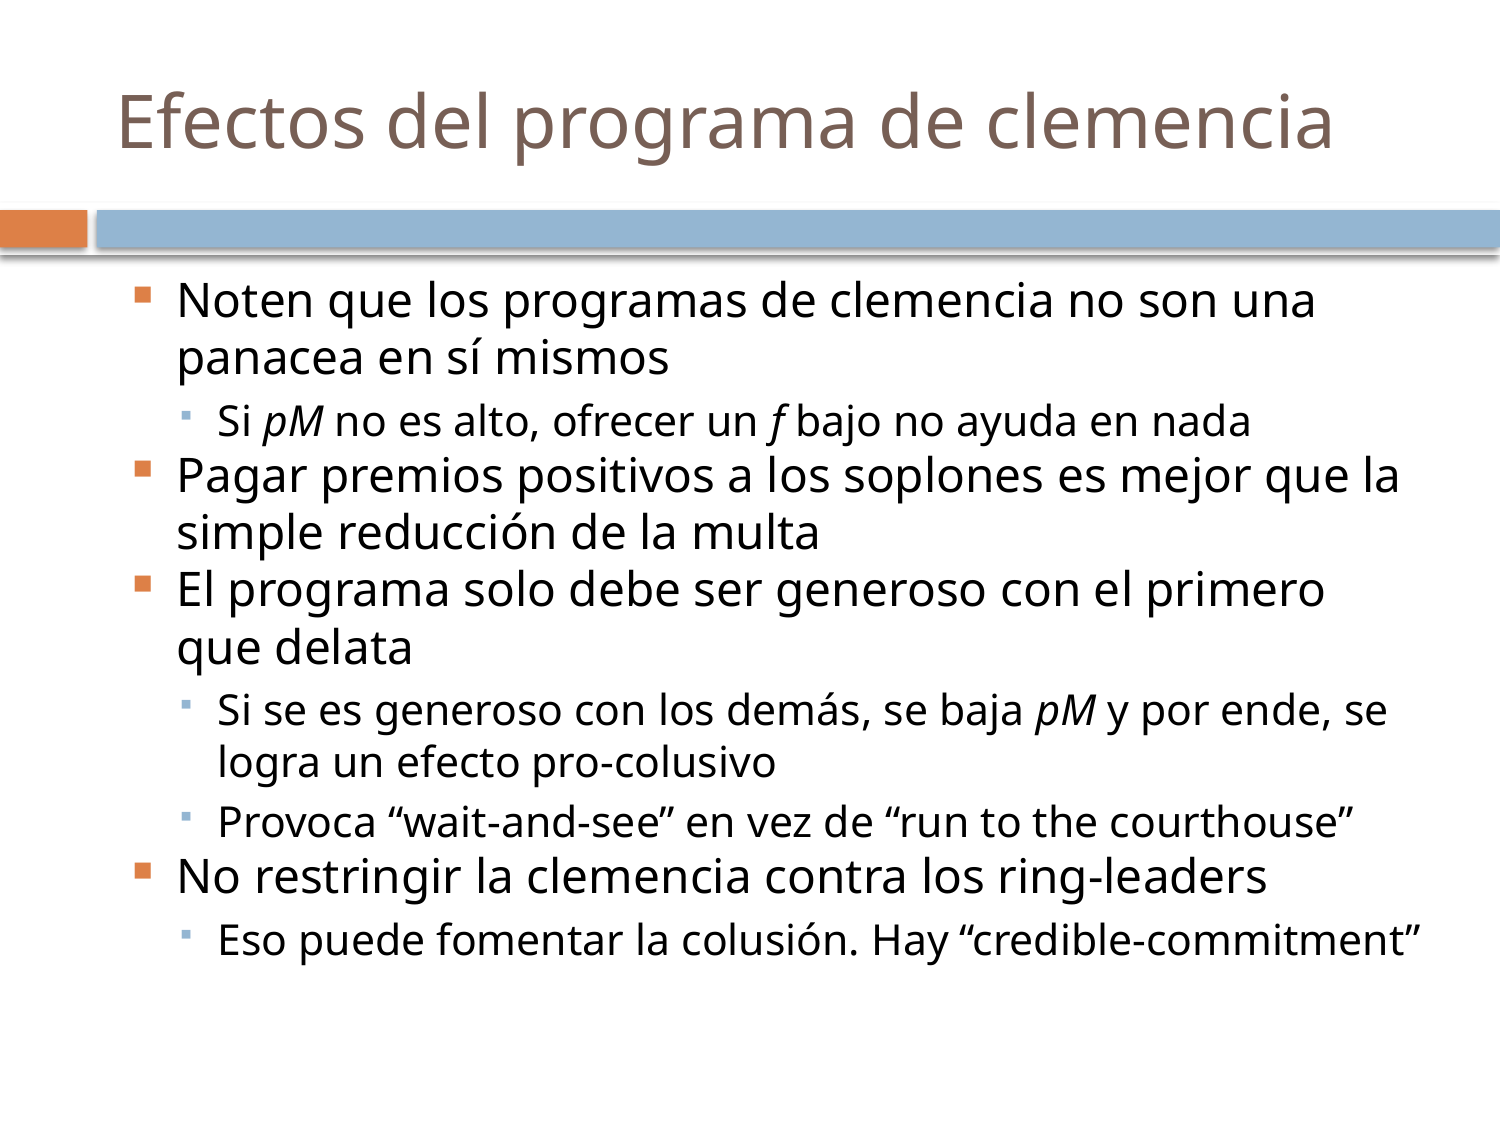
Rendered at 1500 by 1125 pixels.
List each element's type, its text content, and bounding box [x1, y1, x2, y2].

list Noten que los programas de clemencia no son una panacea en sí mismos Si pM no es alto, ofrecer un f bajo no ayuda en nada Pagar premios positivos a los soplones es mejor que la simple reducción de la multa El programa solo debe ser generoso con el primero que delata Si se es generoso con los demás, se baja pM y por ende, se logra un efecto pro-colusivo Provoca “wait-and-see” en vez de “run to the courthouse” No restringir la clemencia contra los ring-leaders Eso puede fomentar la colusión. Hay “credible-commitment” [100, 262, 1438, 1000]
title Efectos del programa de clemencia [100, 37, 1438, 200]
